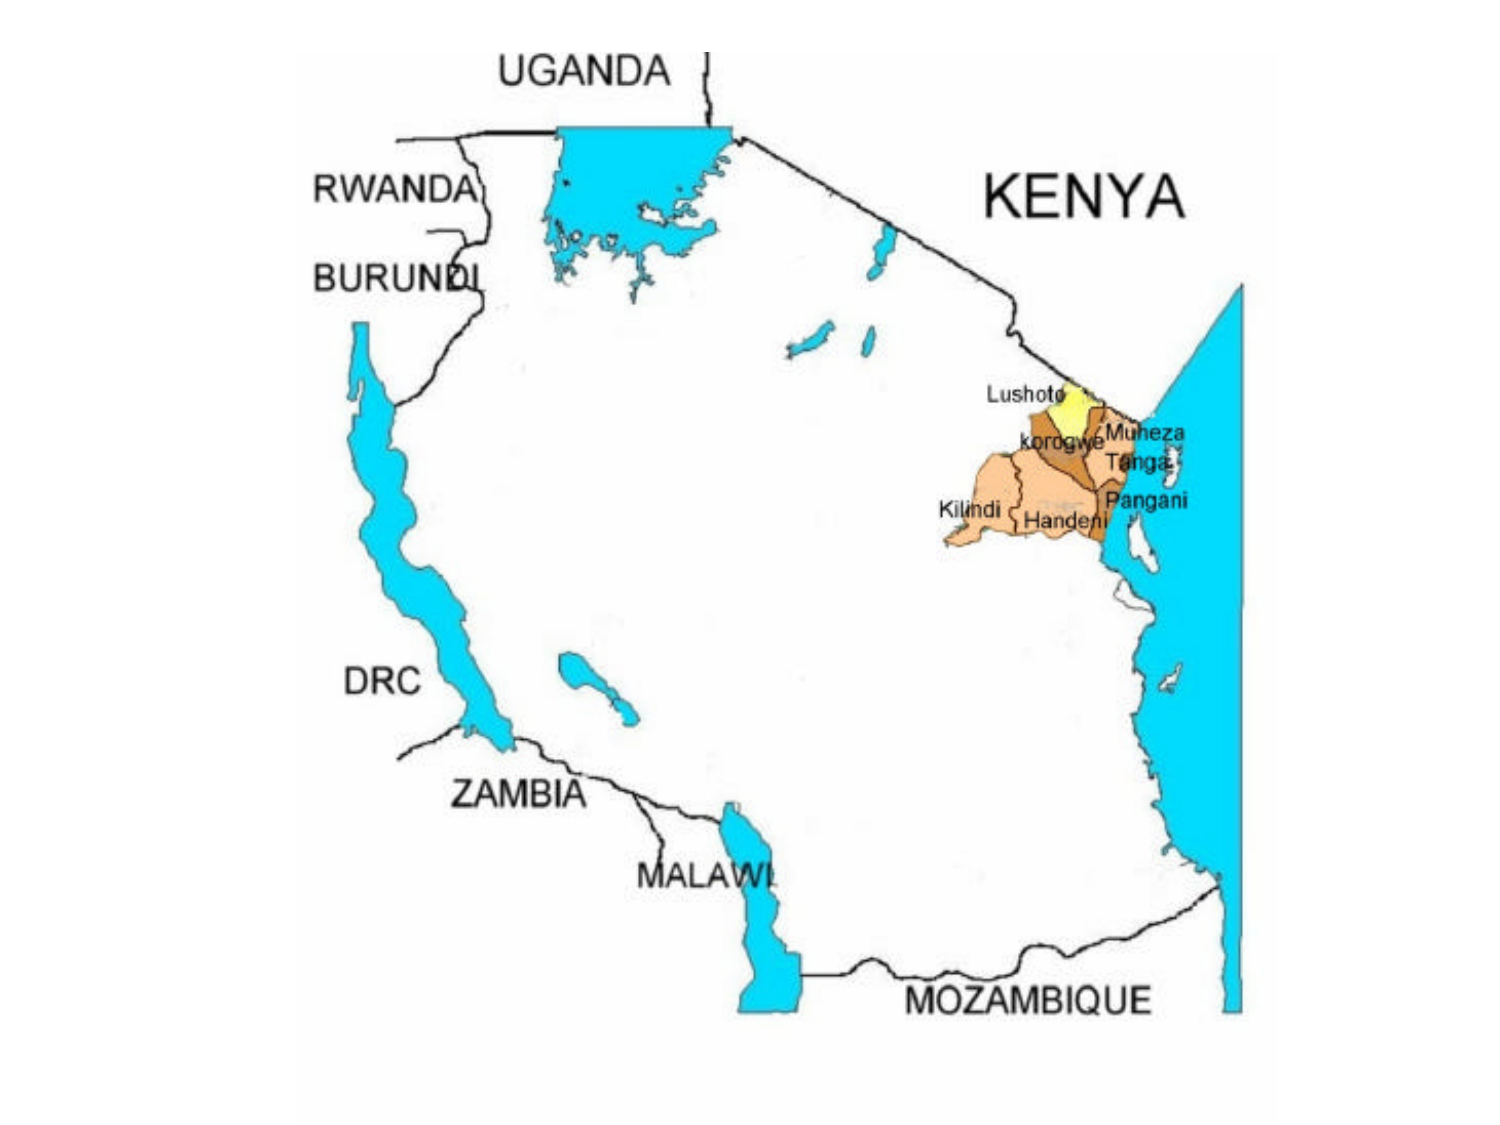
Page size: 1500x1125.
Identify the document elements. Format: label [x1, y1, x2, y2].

picture [296, 52, 1278, 1122]
